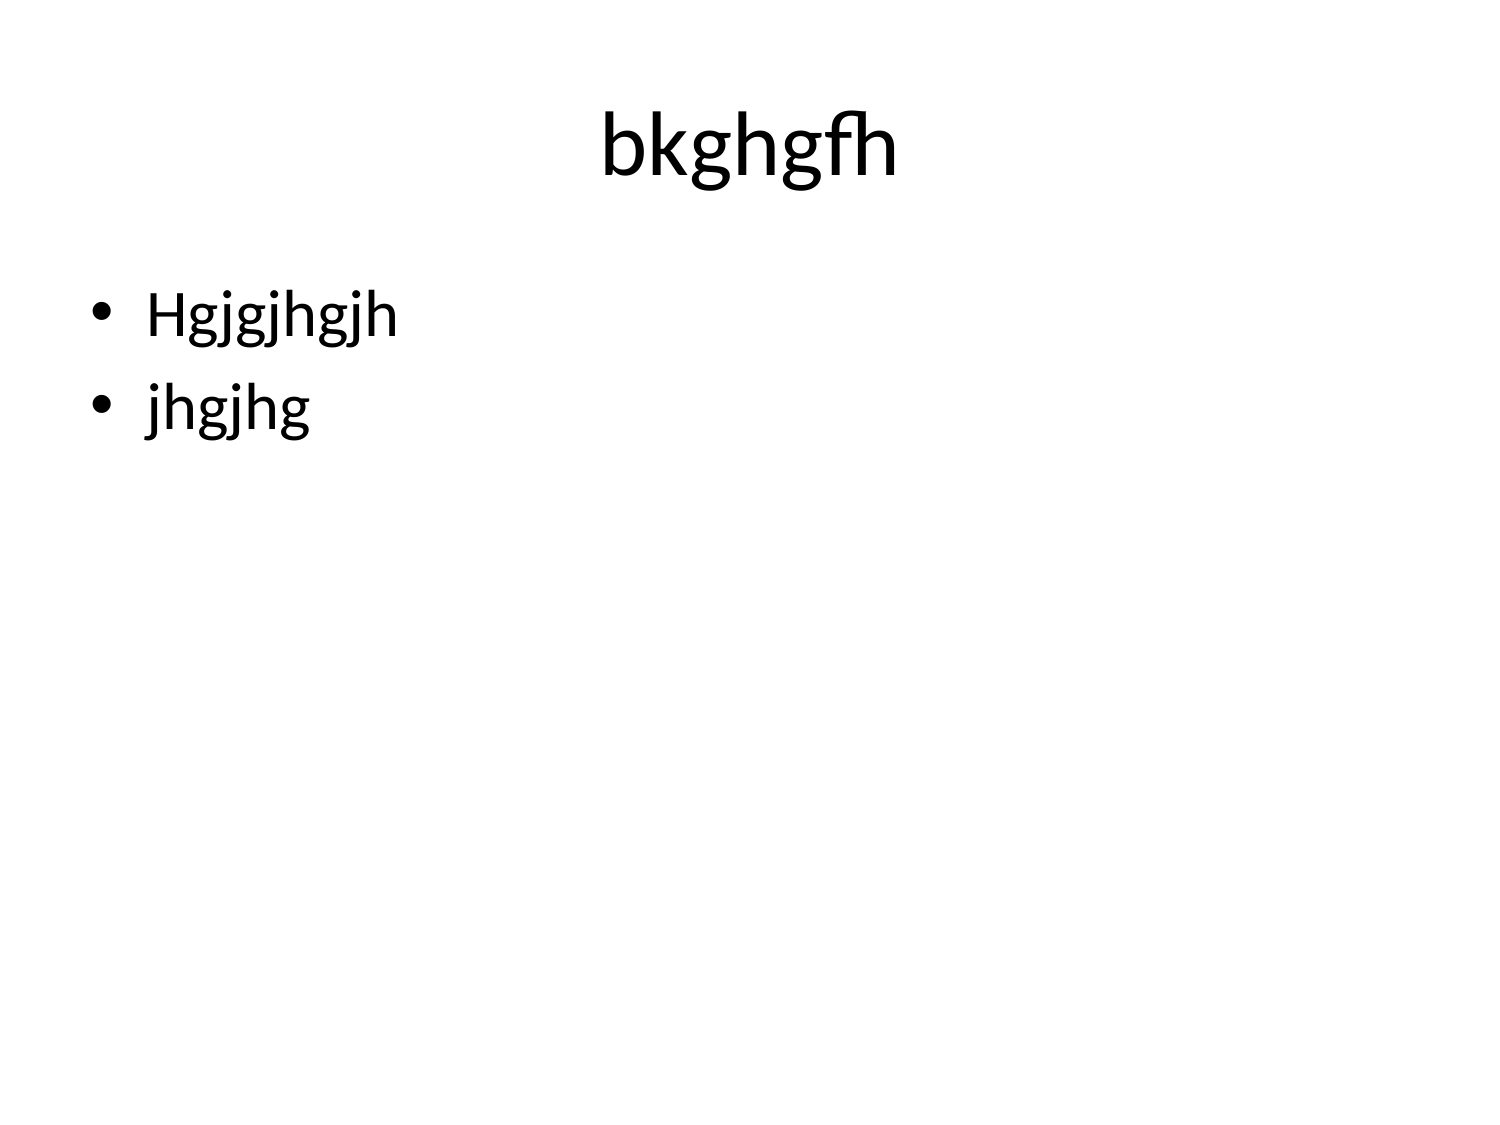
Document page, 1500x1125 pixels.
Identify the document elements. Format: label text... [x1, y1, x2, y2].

list Hgjgjhgjh jhgjhg [75, 262, 1425, 1005]
title bkghgfh [75, 45, 1425, 233]
